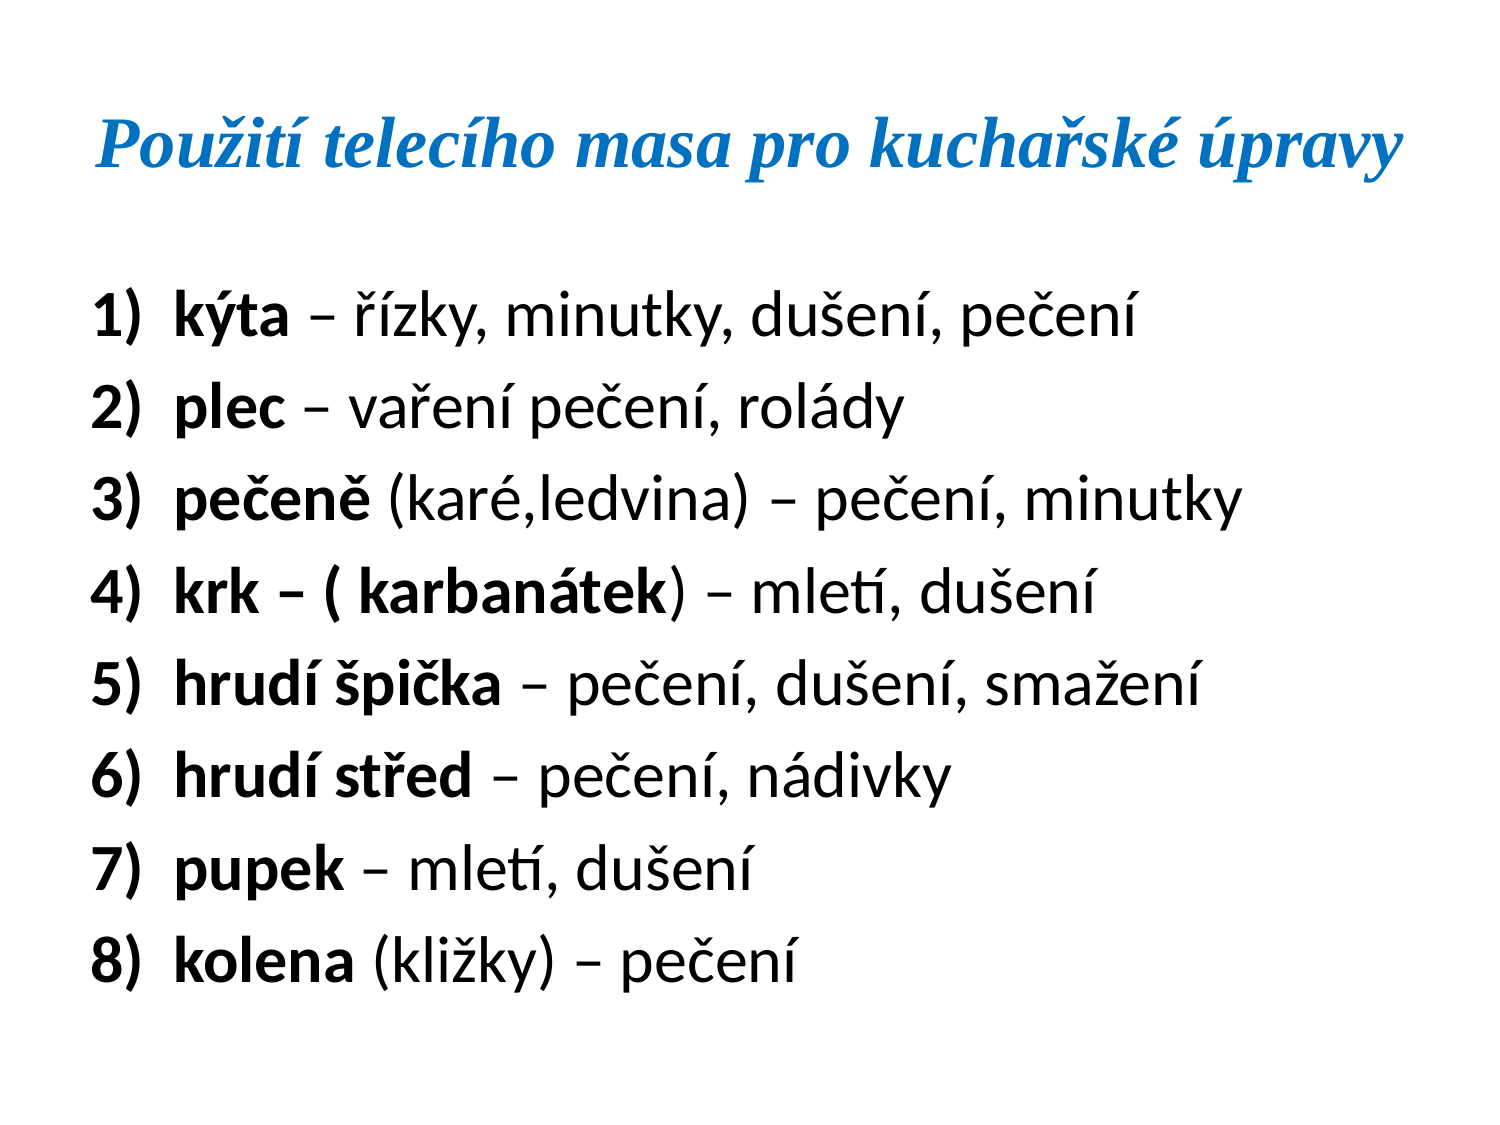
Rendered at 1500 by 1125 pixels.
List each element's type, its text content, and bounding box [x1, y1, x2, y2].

list kýta – řízky, minutky, dušení, pečení plec – vaření pečení, rolády pečeně (karé,ledvina) – pečení, minutky krk – ( karbanátek) – mletí, dušení hrudí špička – pečení, dušení, smažení hrudí střed – pečení, nádivky pupek – mletí, dušení kolena (kližky) – pečení [75, 262, 1425, 1005]
title Použití telecího masa pro kuchařské úpravy [75, 45, 1425, 233]
